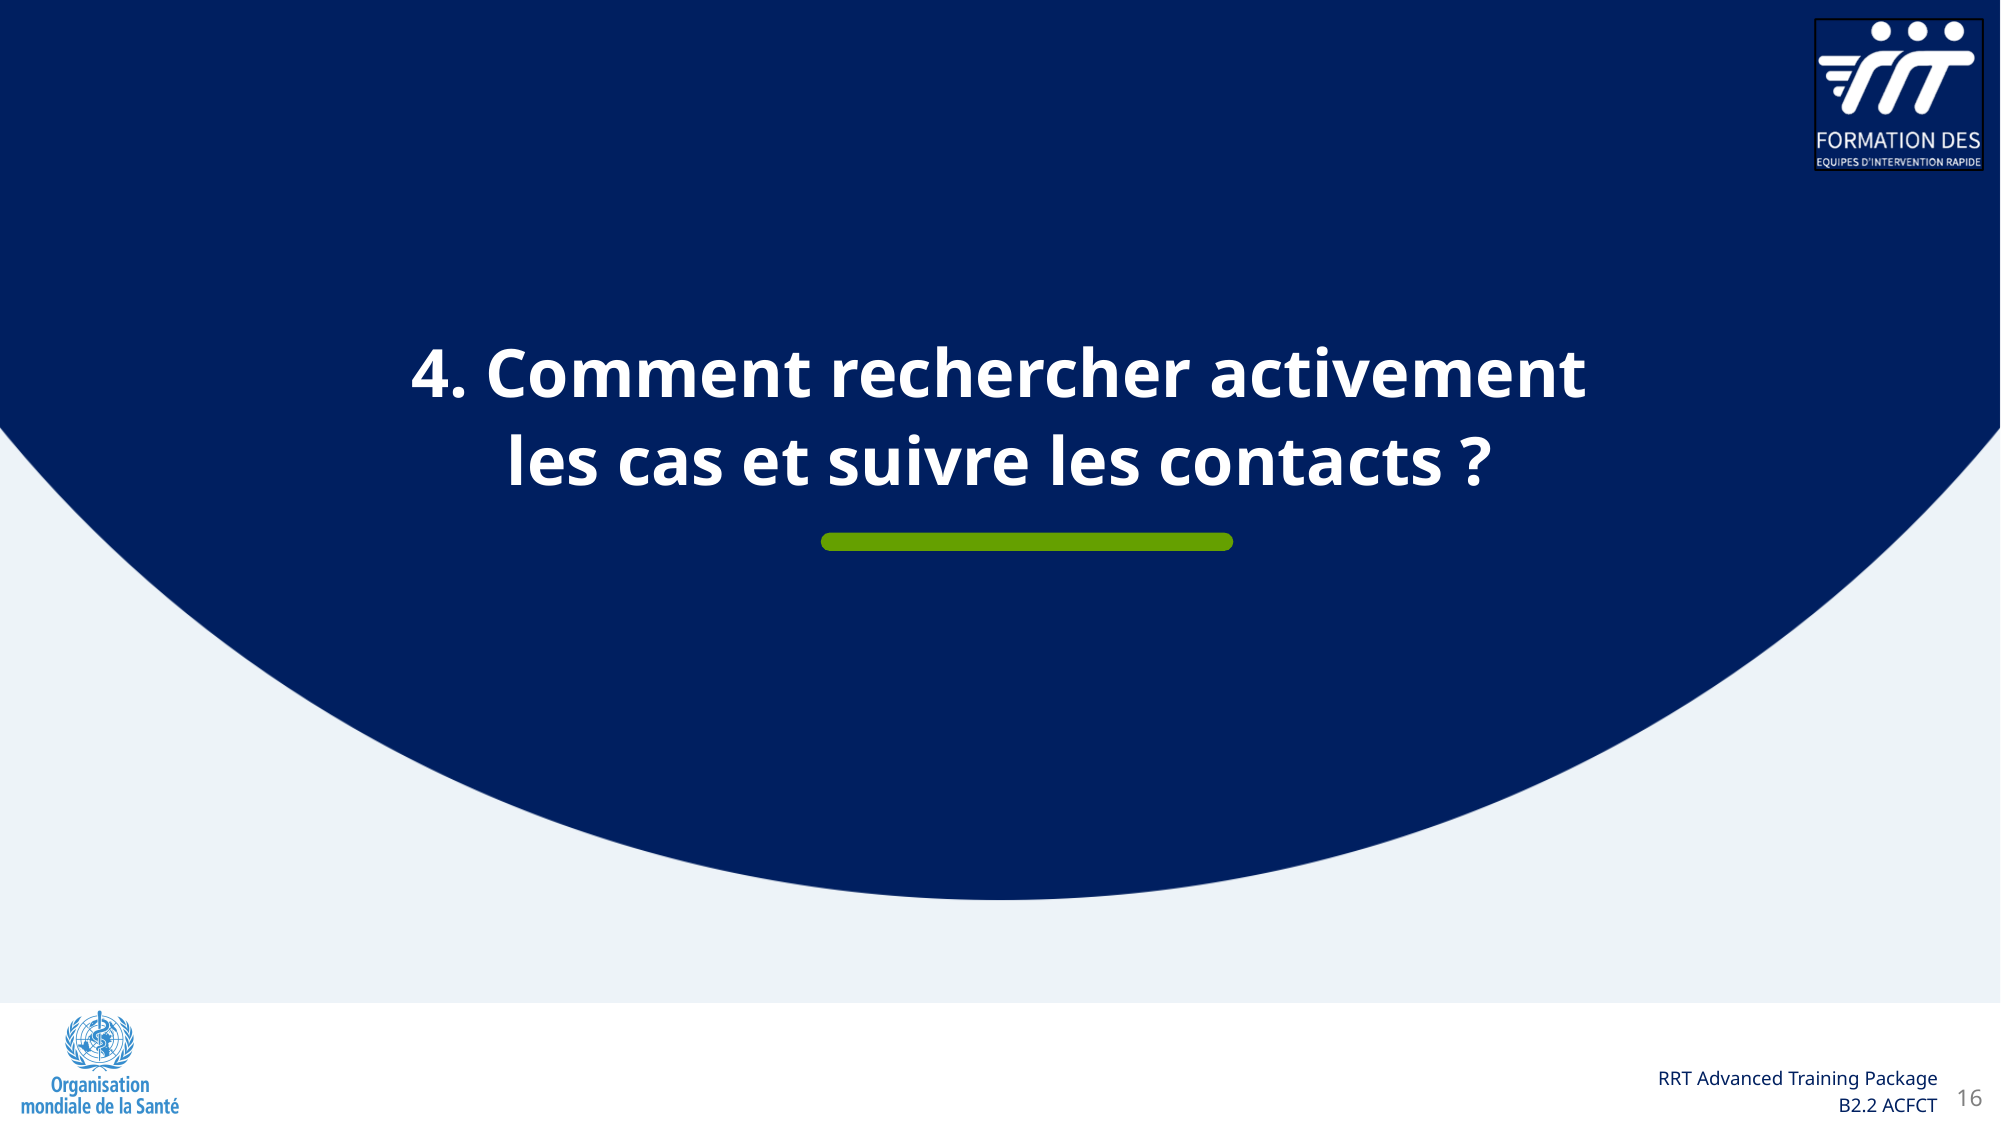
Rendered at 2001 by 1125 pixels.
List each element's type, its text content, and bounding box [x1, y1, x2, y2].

picture [0, 0, 2001, 1003]
list 4. Comment rechercher activement les cas et suivre les contacts ? [377, 328, 1623, 587]
picture [20, 1009, 180, 1115]
